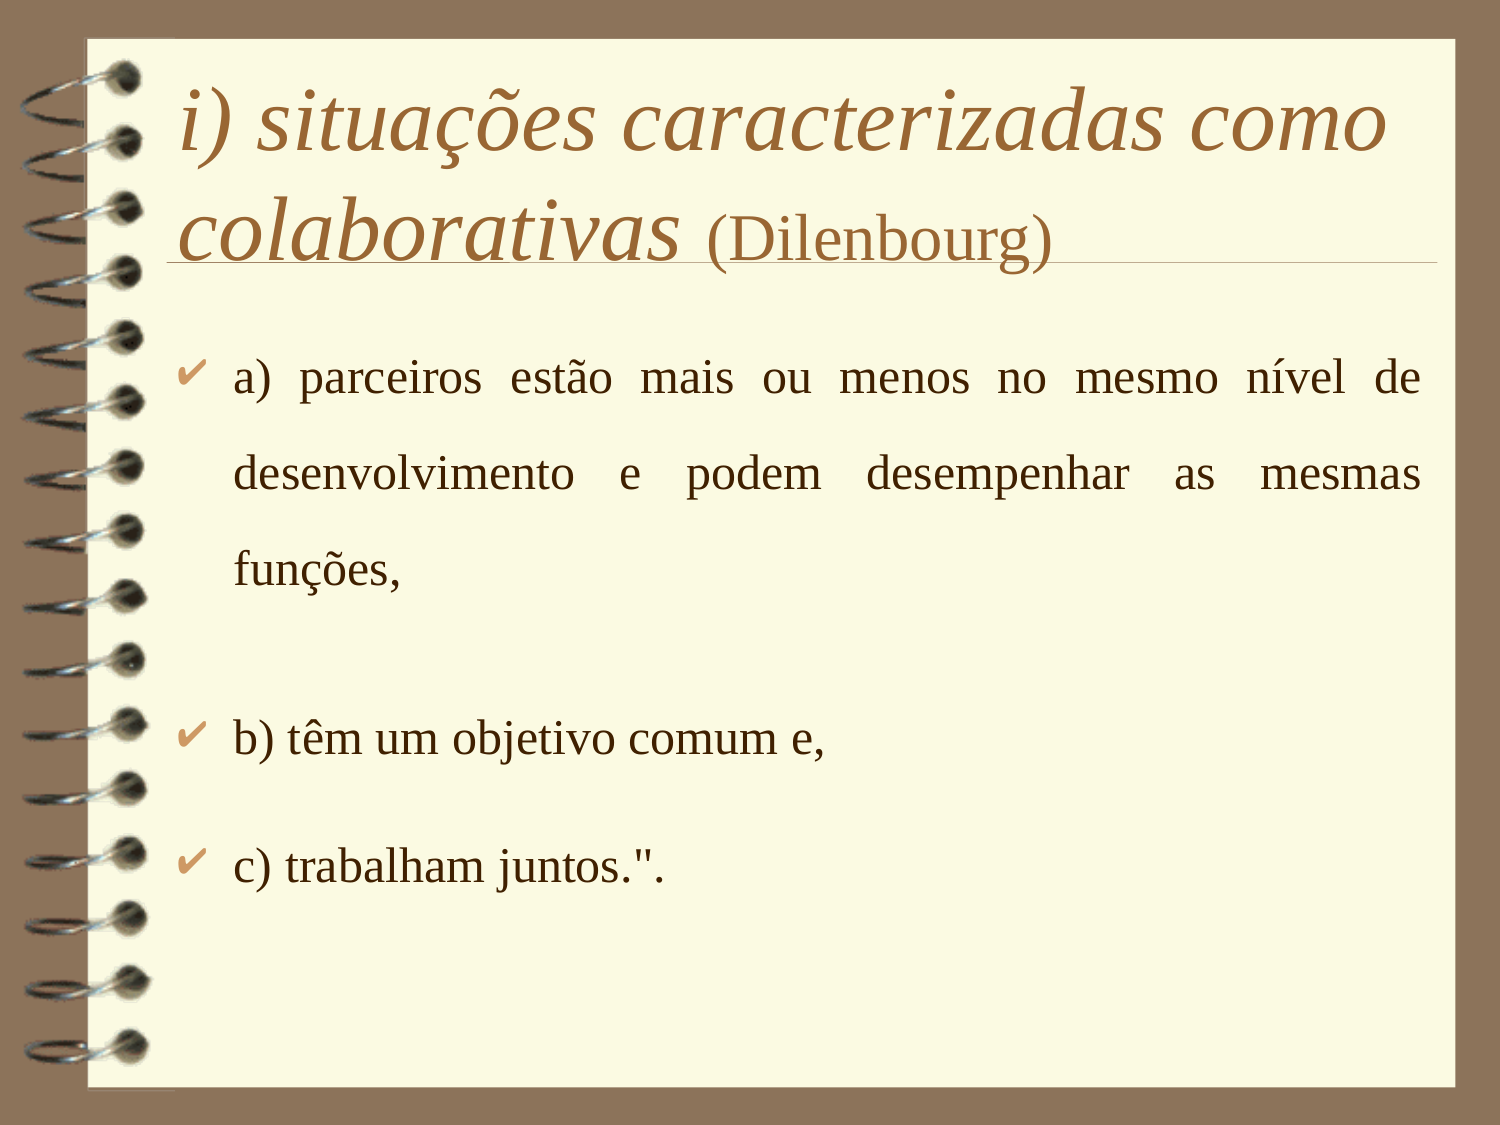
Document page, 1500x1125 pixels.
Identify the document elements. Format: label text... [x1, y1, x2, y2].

picture [0, 0, 175, 1125]
title i) situações caracterizadas como colaborativas (Dilenbourg) [162, 74, 1438, 263]
list a) parceiros estão mais ou menos no mesmo nível de desenvolvimento e podem desempenhar as mesmas funções, b) têm um objetivo comum e, c) trabalham juntos.". [162, 299, 1438, 976]
